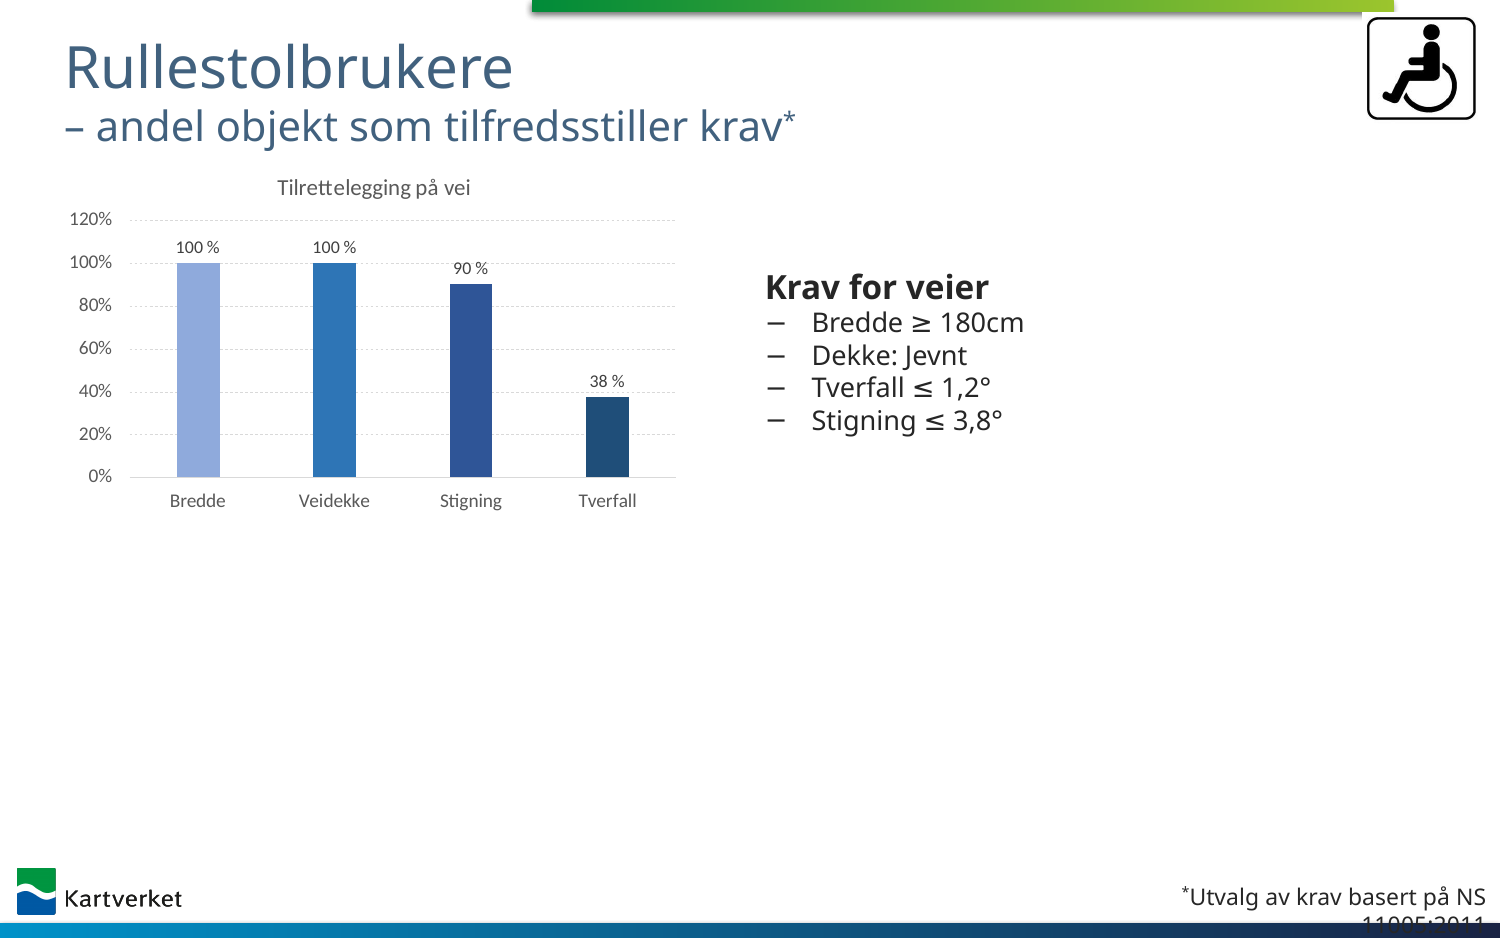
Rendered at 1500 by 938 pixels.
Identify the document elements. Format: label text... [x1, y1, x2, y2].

text_box *Utvalg av krav basert på NS 11005:2011 [1068, 873, 1500, 938]
picture [1362, 12, 1481, 126]
text_box Rullestolbrukere – andel objekt som tilfredsstiller krav* [49, 25, 1431, 158]
text_box Krav for veier Bredde ≥ 180cm Dekke: Jevnt Tverfall ≤ 1,2° Stigning ≤ 3,8° [750, 258, 1234, 444]
picture [62, 166, 687, 519]
